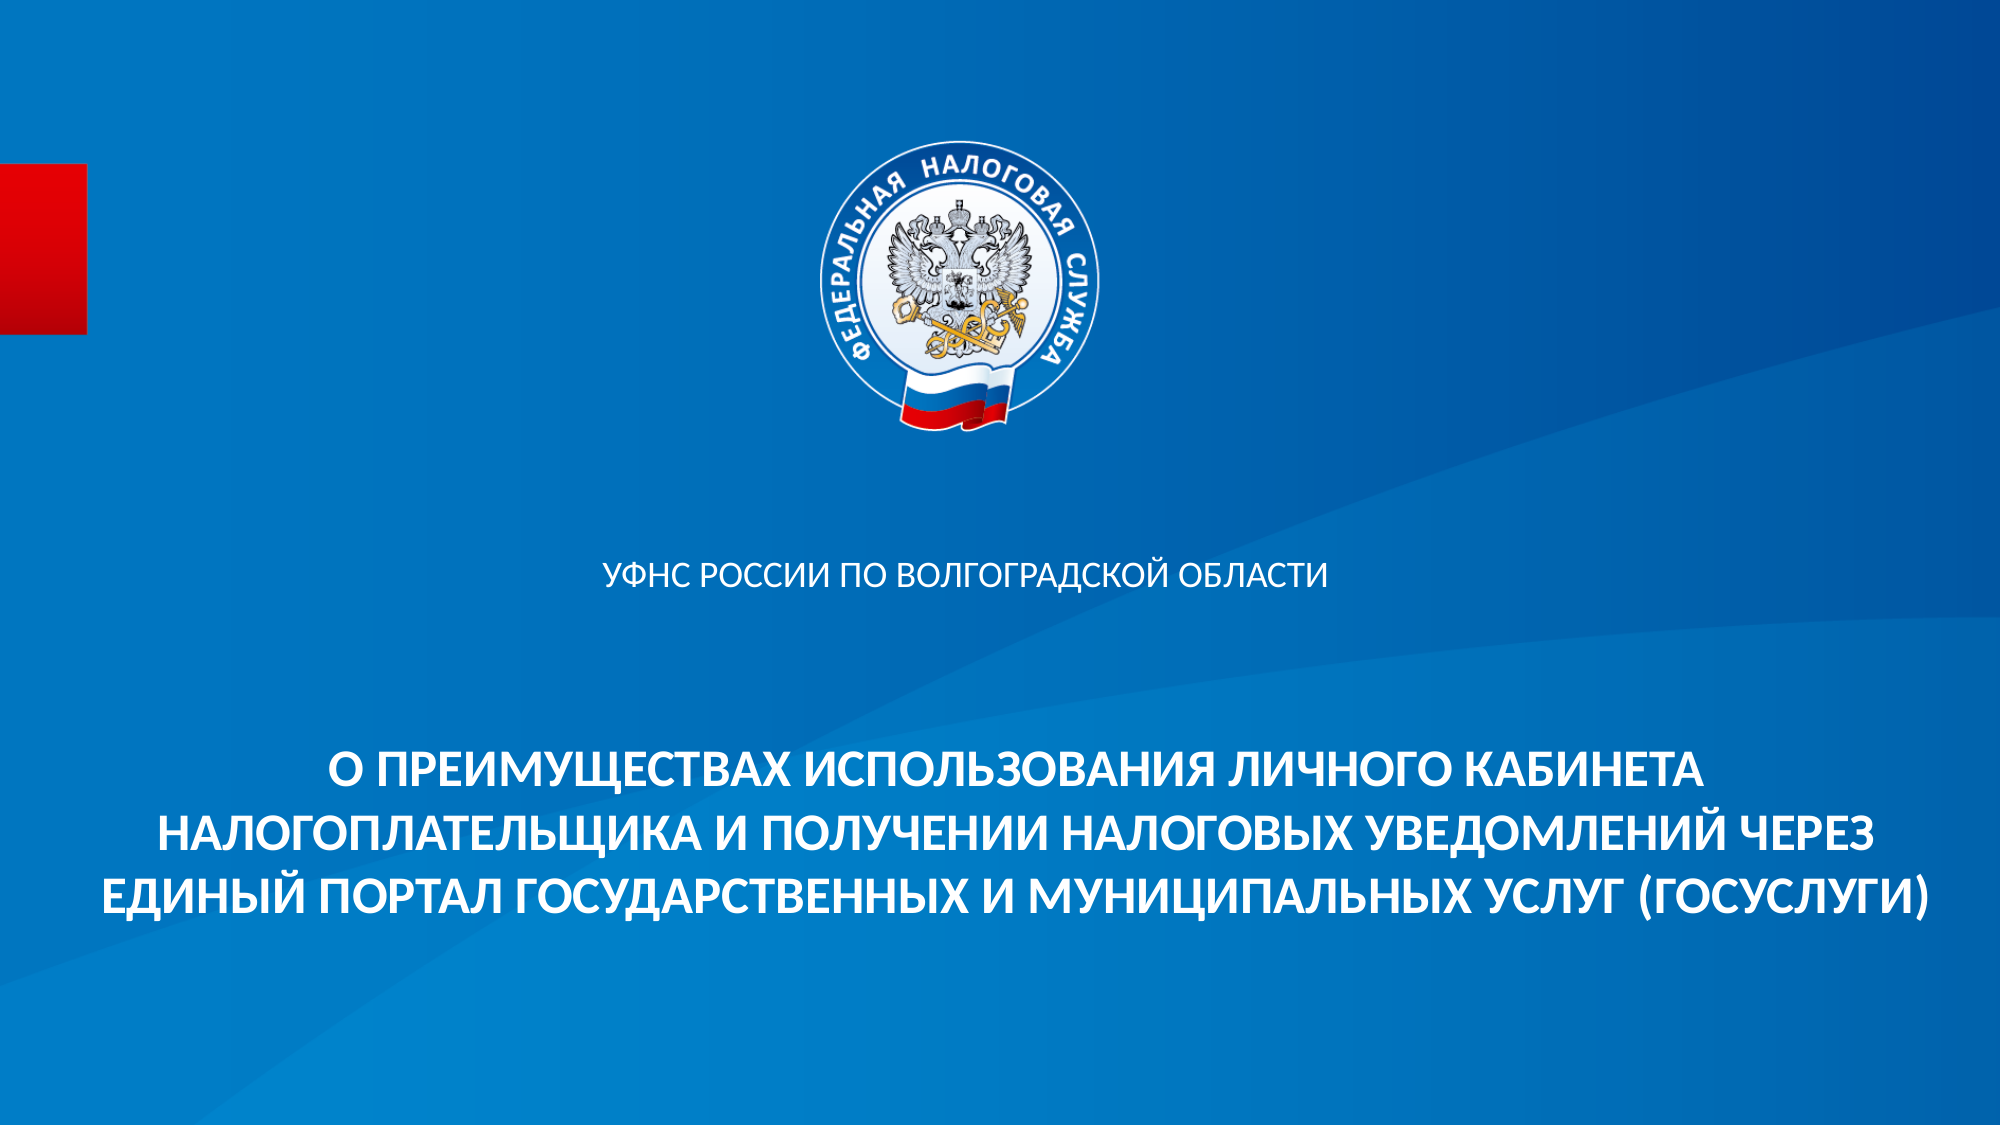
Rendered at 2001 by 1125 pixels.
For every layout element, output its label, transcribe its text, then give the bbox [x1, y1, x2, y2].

picture [0, 0, 2000, 1125]
text_box О преимуществах использования Личного кабинета налогоплательщика и получении налоговых уведомлений через Единый портал государственных и муниципальных услуг (Госуслуги) [85, 703, 1949, 955]
text_box УФНС РОССИИ ПО ВОЛГОГРАДСКОЙ ОБЛАСТИ [466, 542, 1466, 648]
